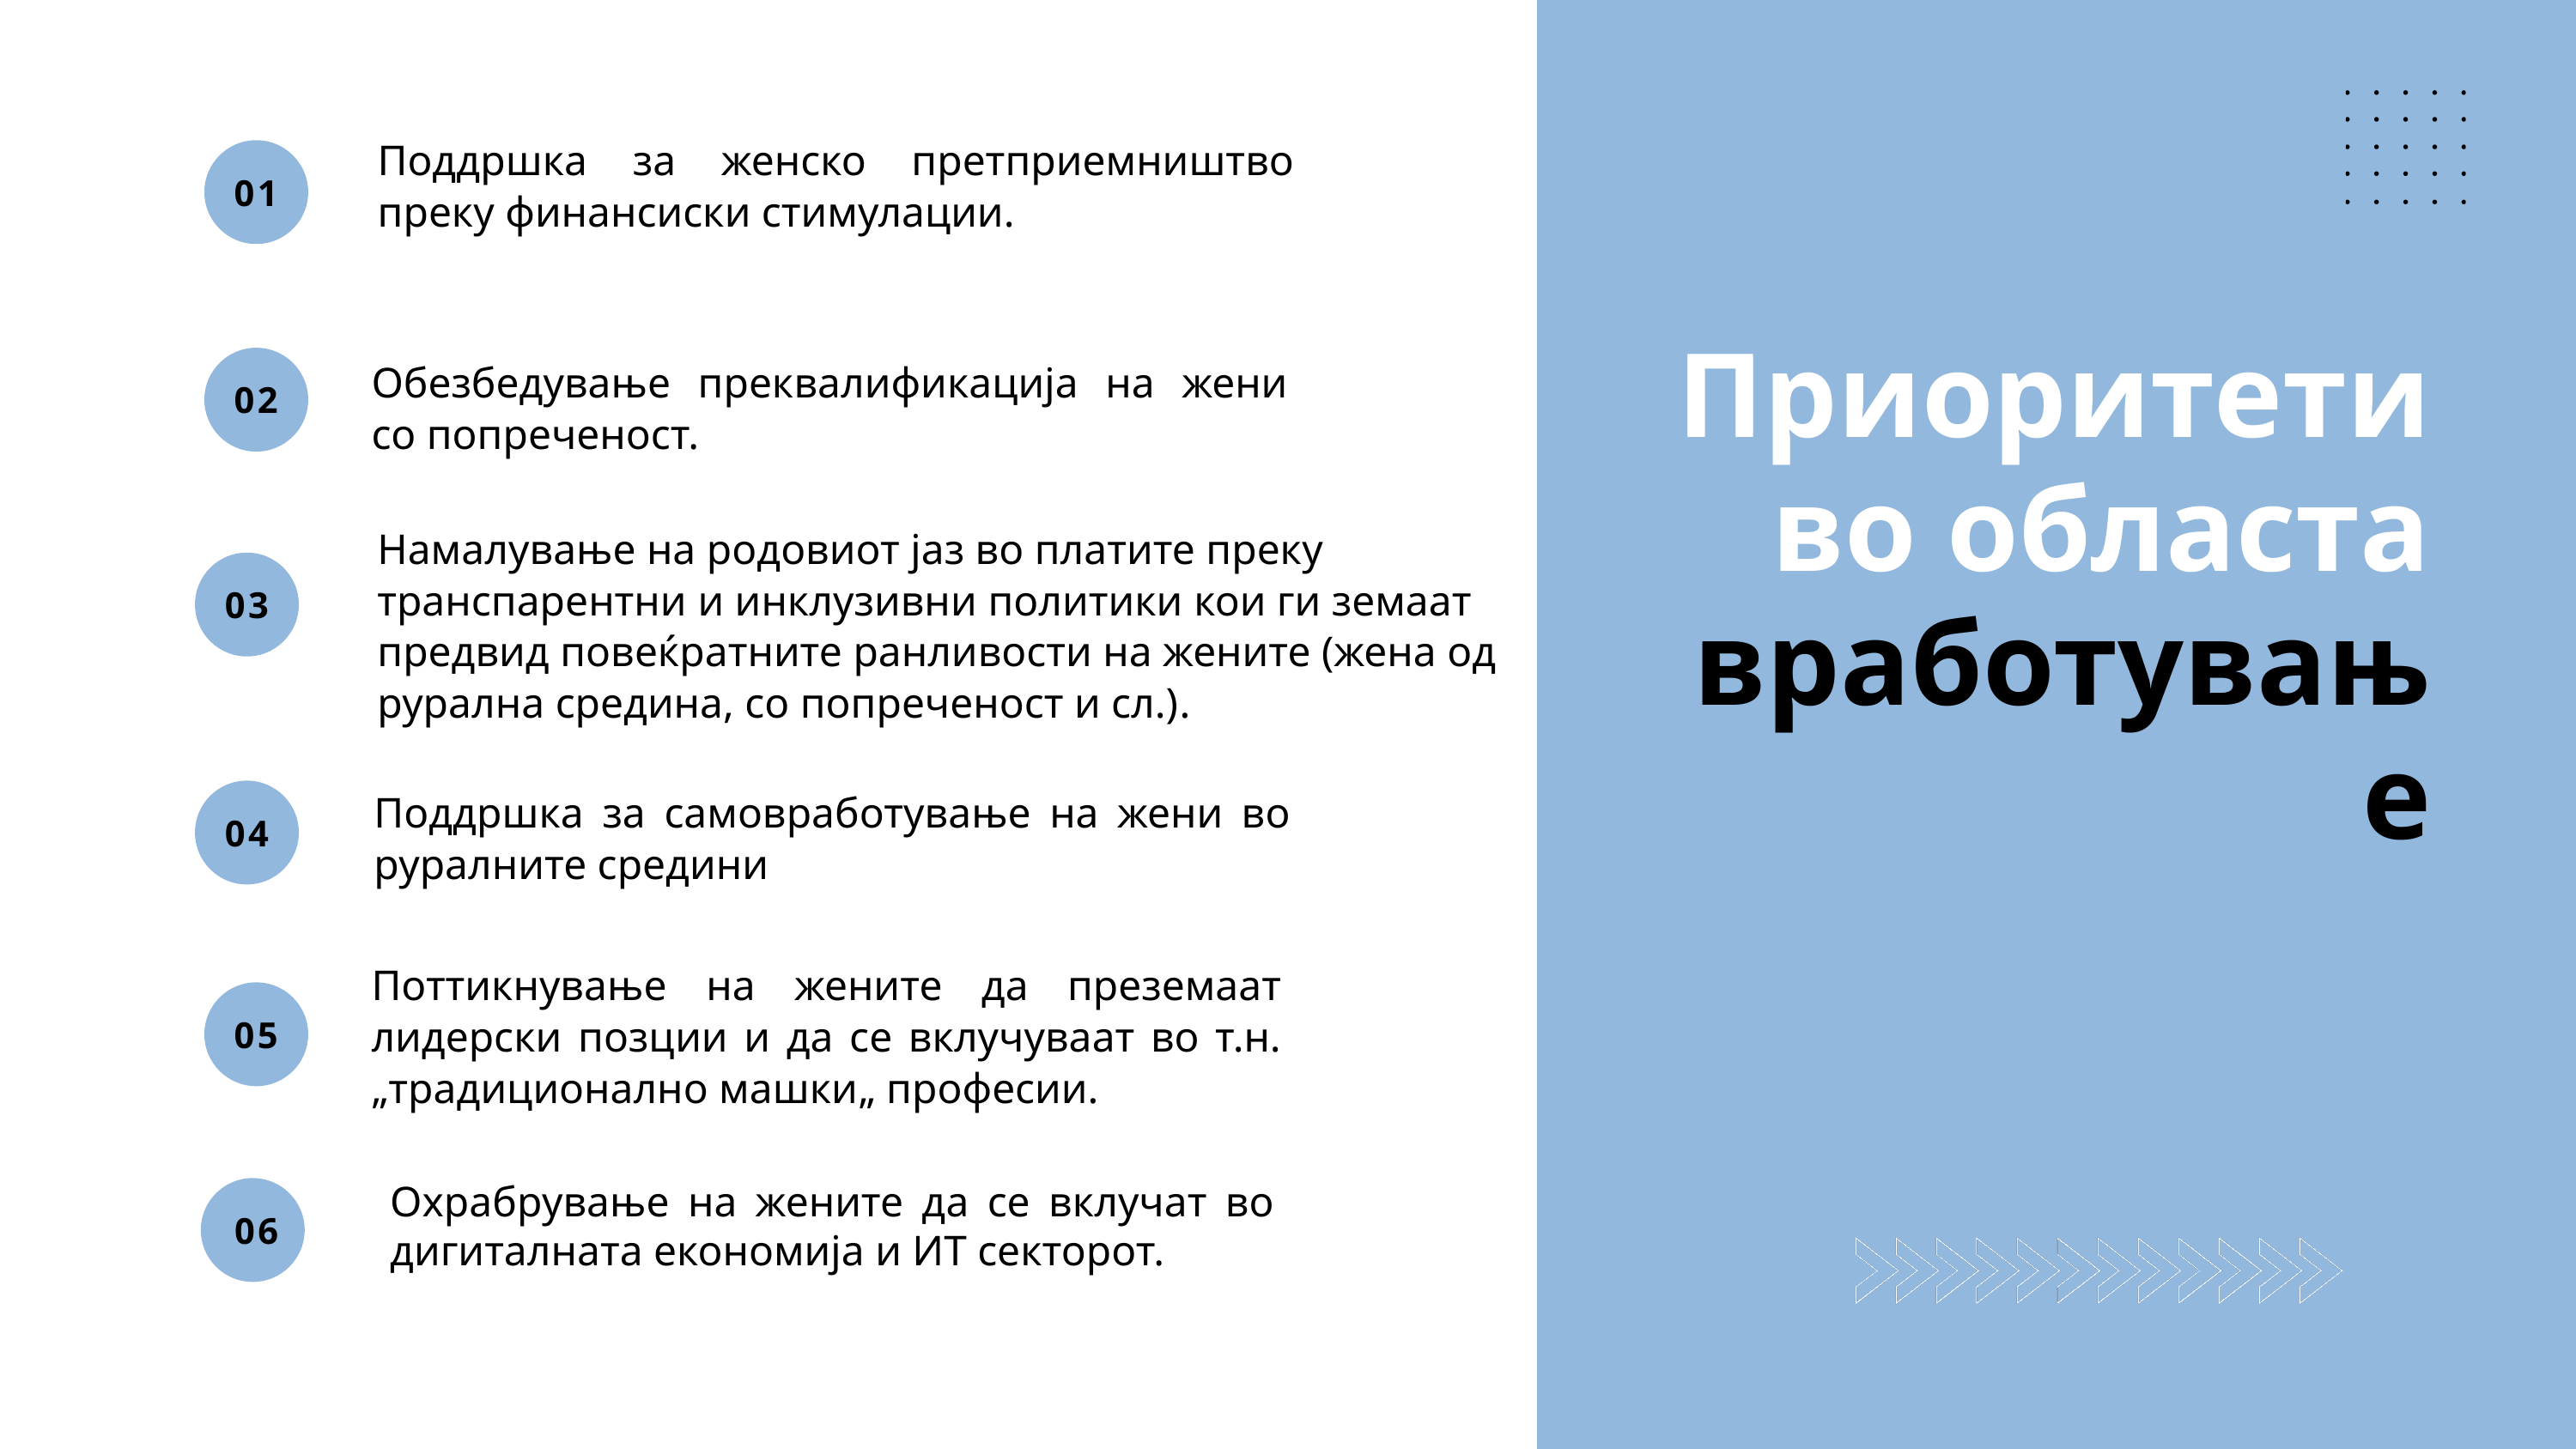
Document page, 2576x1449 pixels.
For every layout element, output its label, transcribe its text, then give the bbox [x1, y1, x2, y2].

text_box Намалување на родовиот јаз во платите преку транспарентни и инклузивни политики кои ги земаат предвид повеќратните ранливости на жените (жена од рурална средина, со попреченост и сл.). [377, 520, 1531, 727]
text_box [204, 982, 309, 1087]
text_box Обезбедување преквалификација на жени со попреченост. [371, 355, 1290, 458]
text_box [1536, 0, 2576, 1449]
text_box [200, 1178, 306, 1282]
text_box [204, 347, 309, 452]
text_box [194, 780, 300, 885]
text_box Охрабрување на жените да се вклучат во дигиталната економија и ИТ секторот. [377, 1168, 1288, 1281]
text_box Поддршка за самовработување на жени во руралните средини [374, 784, 1292, 888]
text_box Поддршка за женско претприемништво преку финансиски стимулации. [377, 132, 1296, 235]
text_box Поттикнување на жените да преземаат лидерски позции и да се вклучуваат во т.н. „традиционално машки„ професии. [371, 957, 1282, 1113]
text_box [194, 552, 300, 657]
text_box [204, 140, 309, 245]
